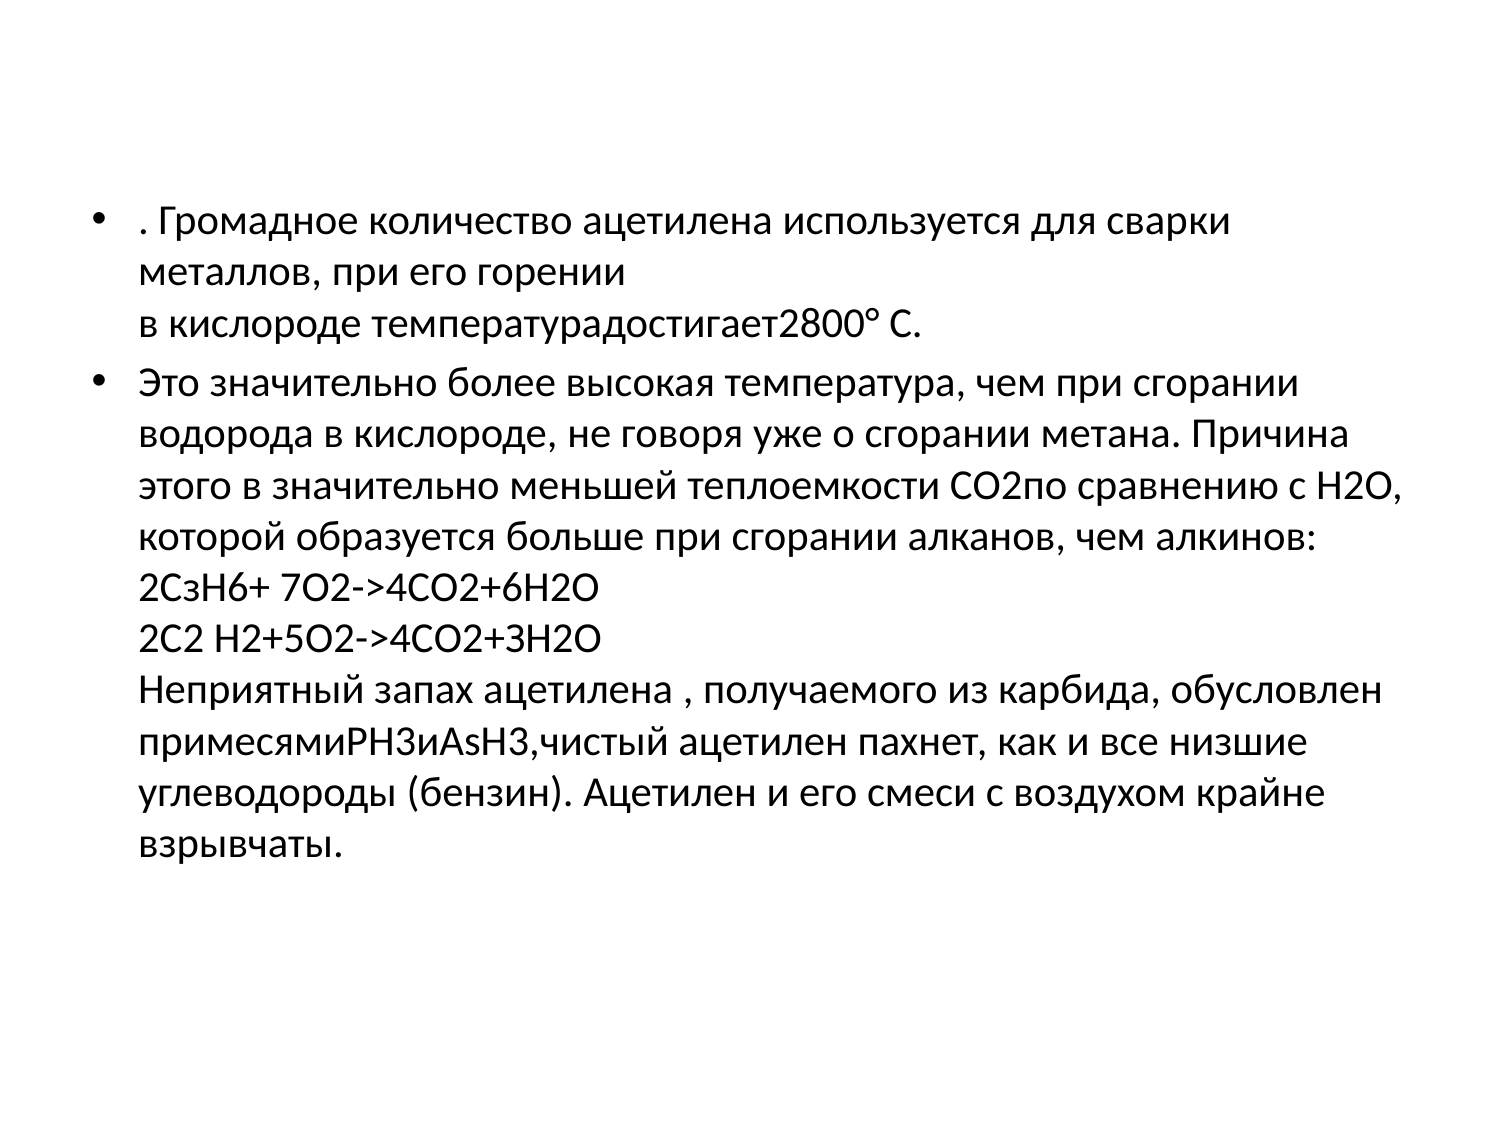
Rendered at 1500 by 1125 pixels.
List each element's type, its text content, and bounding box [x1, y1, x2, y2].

list . Громадное количество ацети­лена используется для свар­ки металлов, при его горении в кислороде температурадостигает2800° С. Это значительно более высокая температура, чем при сгорании водорода в кислороде, не говоря уже о сгорании метана. Причина этого в значительно меньшей теплоемкости СО2по сравнению с Н2О, которой образуется больше при сгорании алканов, чем алкинов: 2СзН6+ 7O2->4СО2+6Н2О 2С2 Н2+5O2->4СО2+ЗН2О Неприятный запах ацетилена , получаемого из карбида, обусловлен примесямиPH3иAsH3,чистый ацетилен пахнет, как и все низшие углеводороды (бензин). Ацетилен и его смеси с воздухом крайне взрывчаты. [76, 184, 1427, 927]
